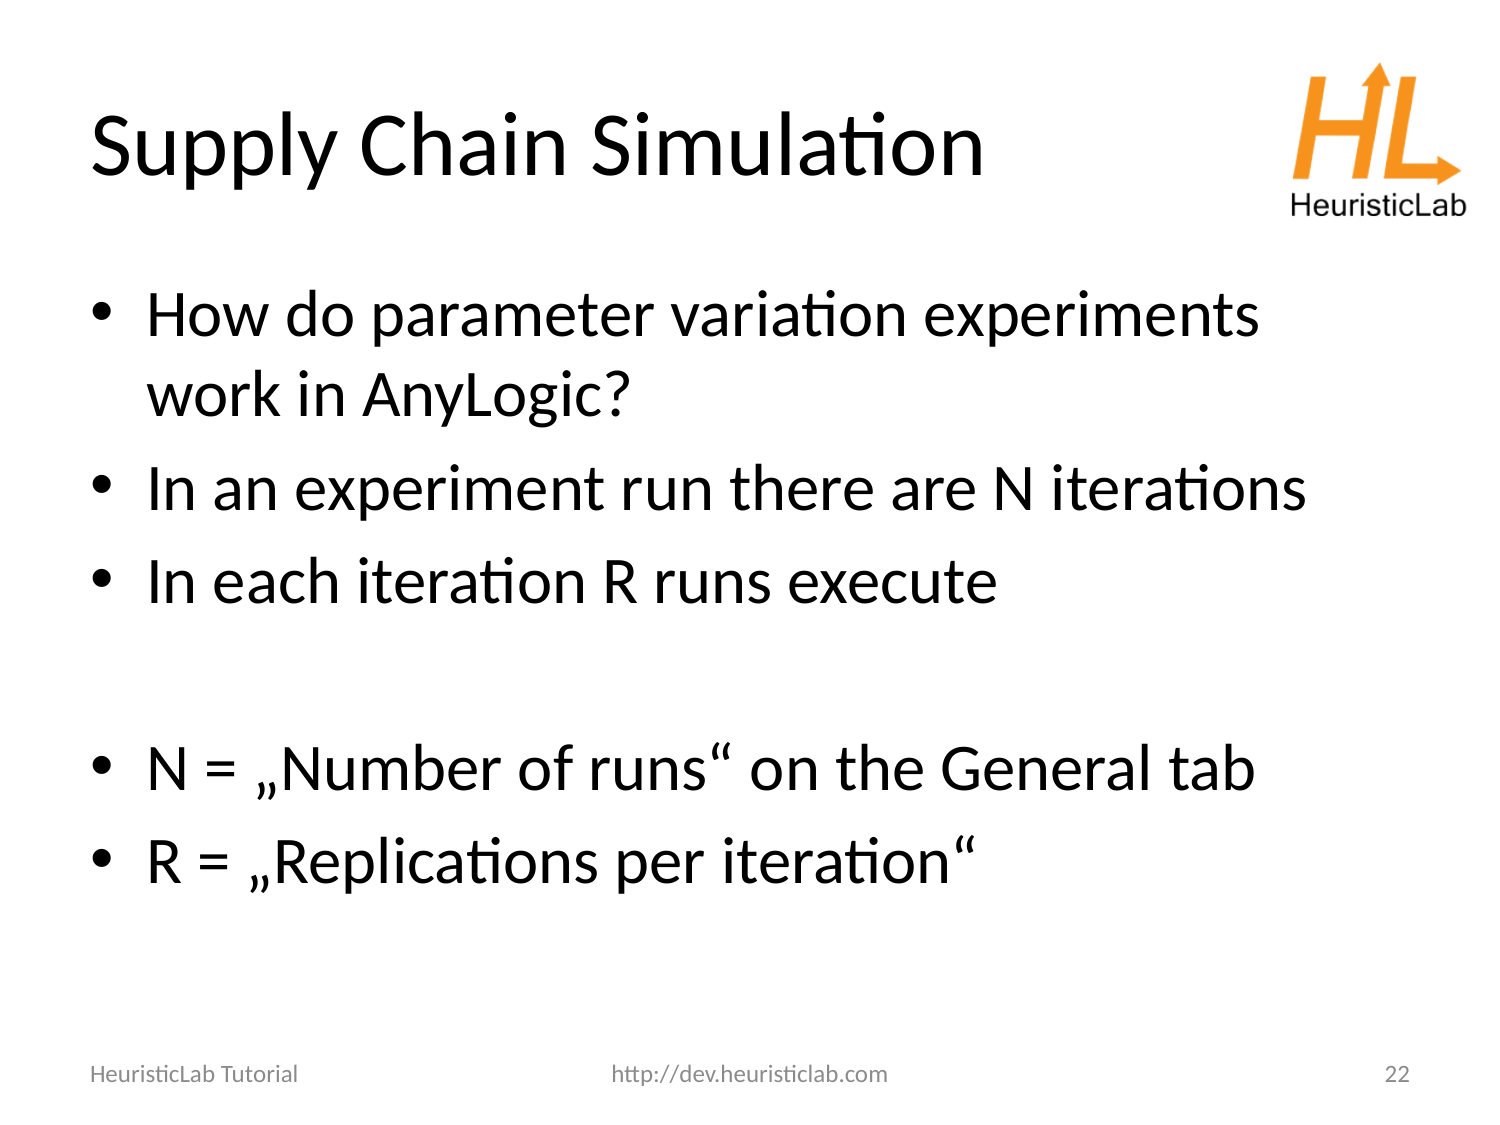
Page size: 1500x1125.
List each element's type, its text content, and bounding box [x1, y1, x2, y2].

list How do parameter variation experiments work in AnyLogic? In an experiment run there are N iterations In each iteration R runs execute N = „Number of runs“ on the General tab R = „Replications per iteration“ [75, 262, 1425, 1005]
slide_number 22 [1074, 1042, 1425, 1103]
slide_number HeuristicLab Tutorial [75, 1042, 425, 1103]
title Supply Chain Simulation [75, 45, 1282, 233]
footer http://dev.heuristiclab.com [512, 1042, 988, 1103]
picture [1281, 27, 1474, 244]
